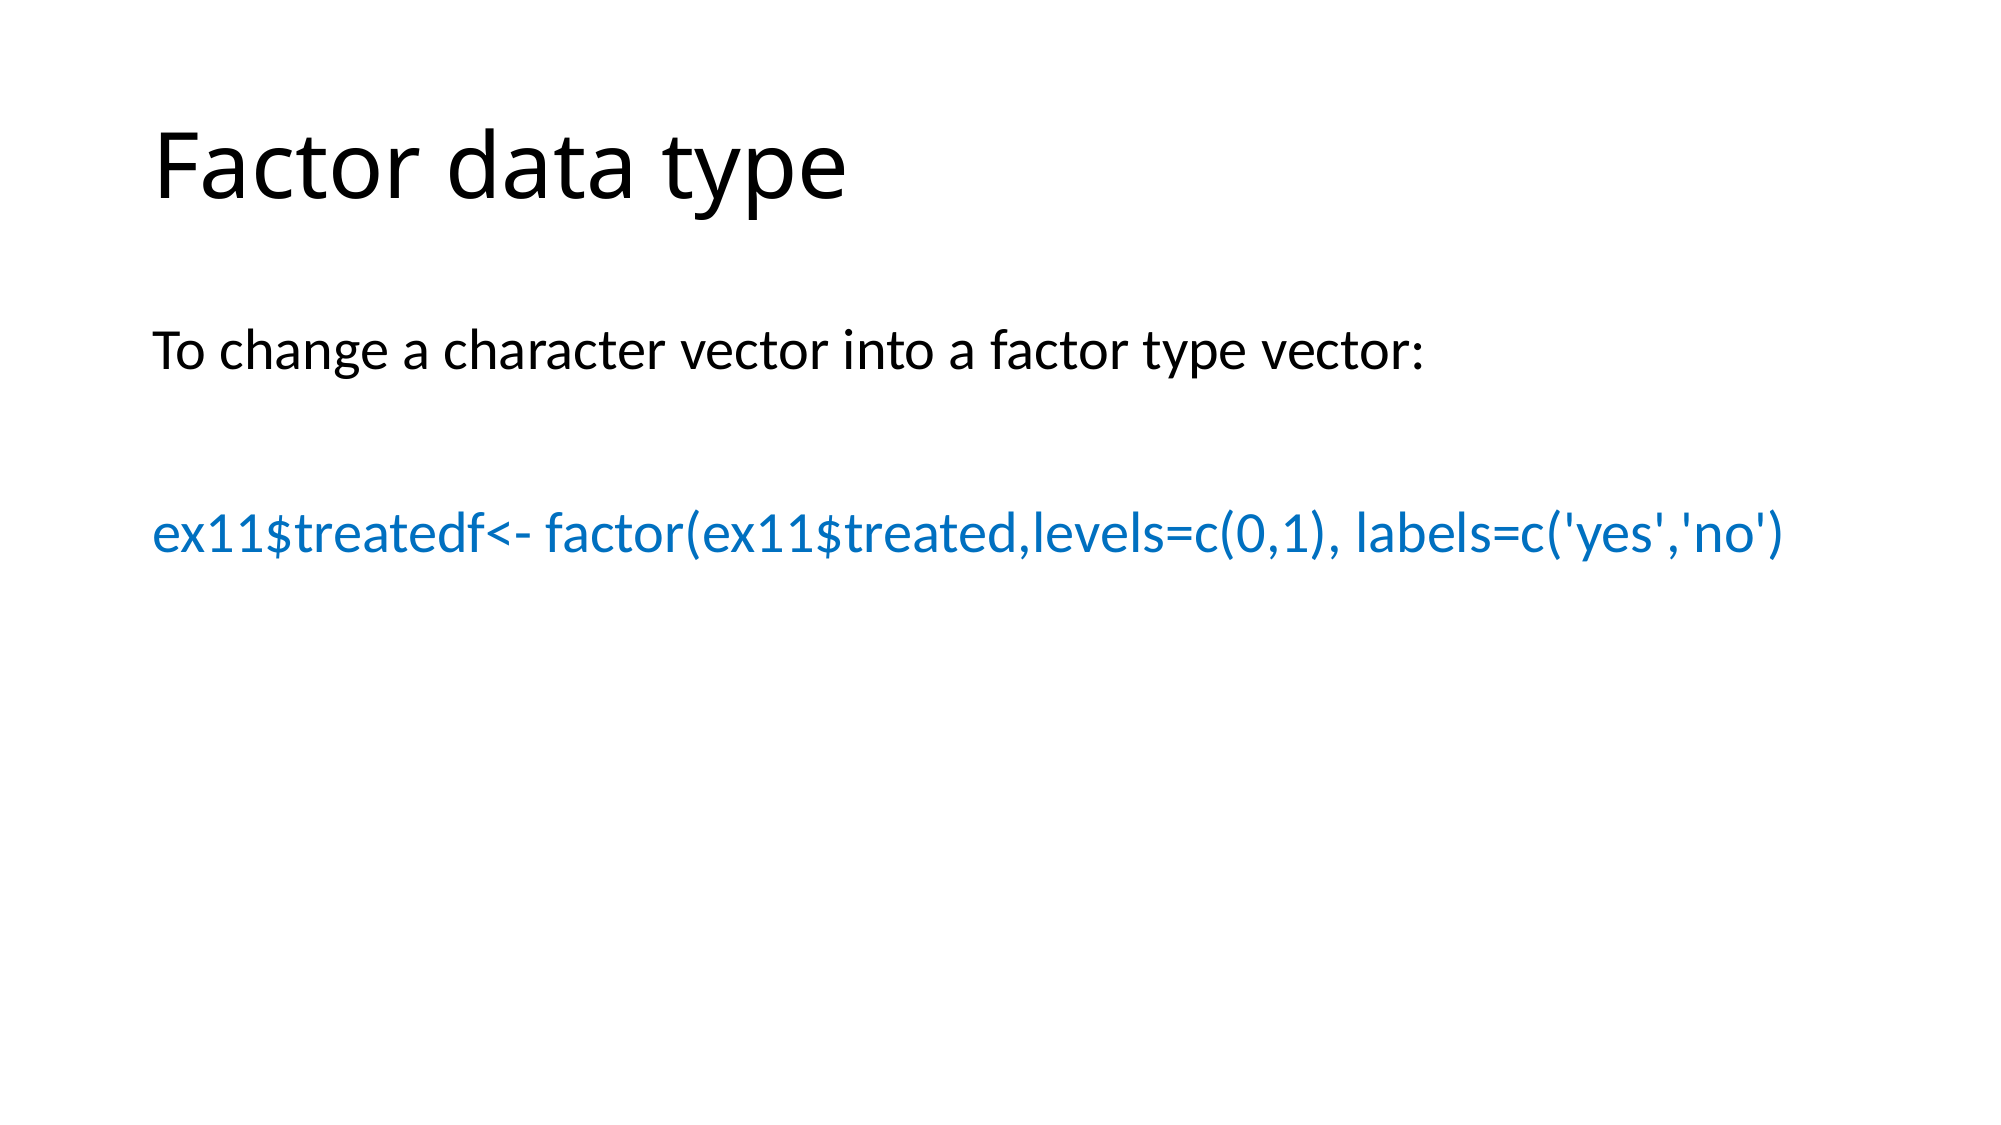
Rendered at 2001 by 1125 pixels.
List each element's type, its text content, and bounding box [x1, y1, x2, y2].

list To change a character vector into a factor type vector: ex11$treatedf<- factor(ex11$treated,levels=c(0,1), labels=c('yes','no') [137, 299, 1863, 1014]
title Factor data type [137, 59, 1863, 278]
